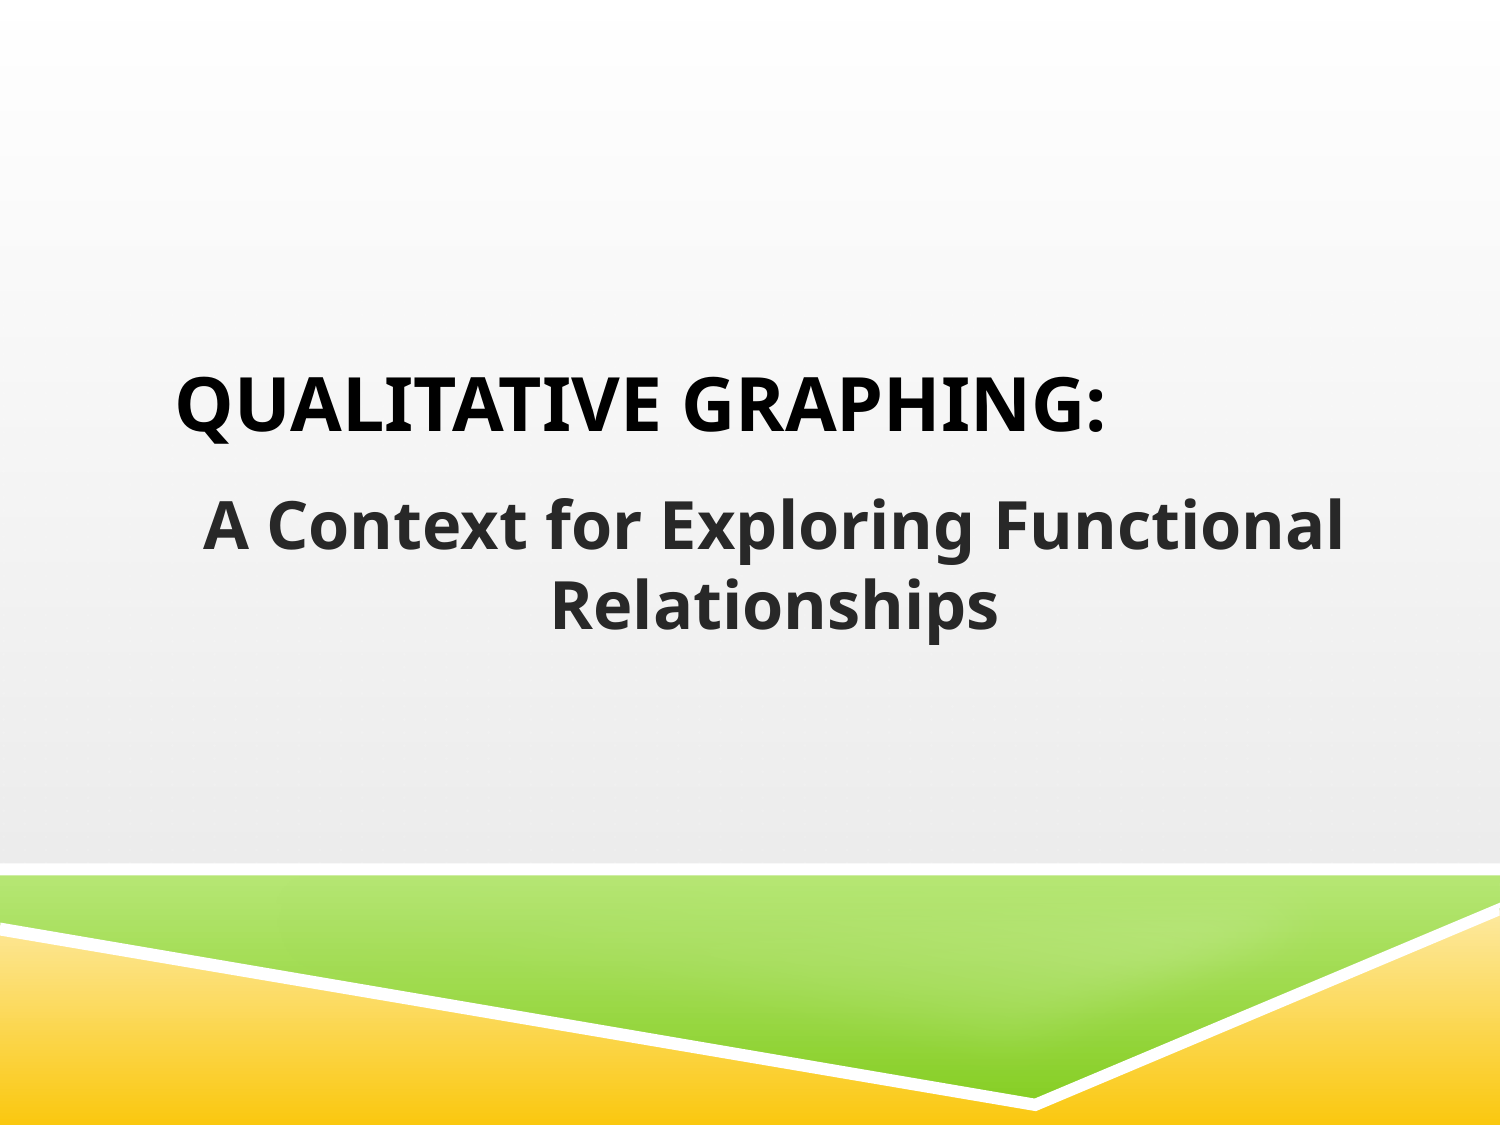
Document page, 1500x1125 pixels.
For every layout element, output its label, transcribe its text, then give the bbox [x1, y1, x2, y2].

subtitle A Context for Exploring Functional Relationships [99, 474, 1450, 950]
title Qualitative Graphing: [174, 212, 1343, 454]
